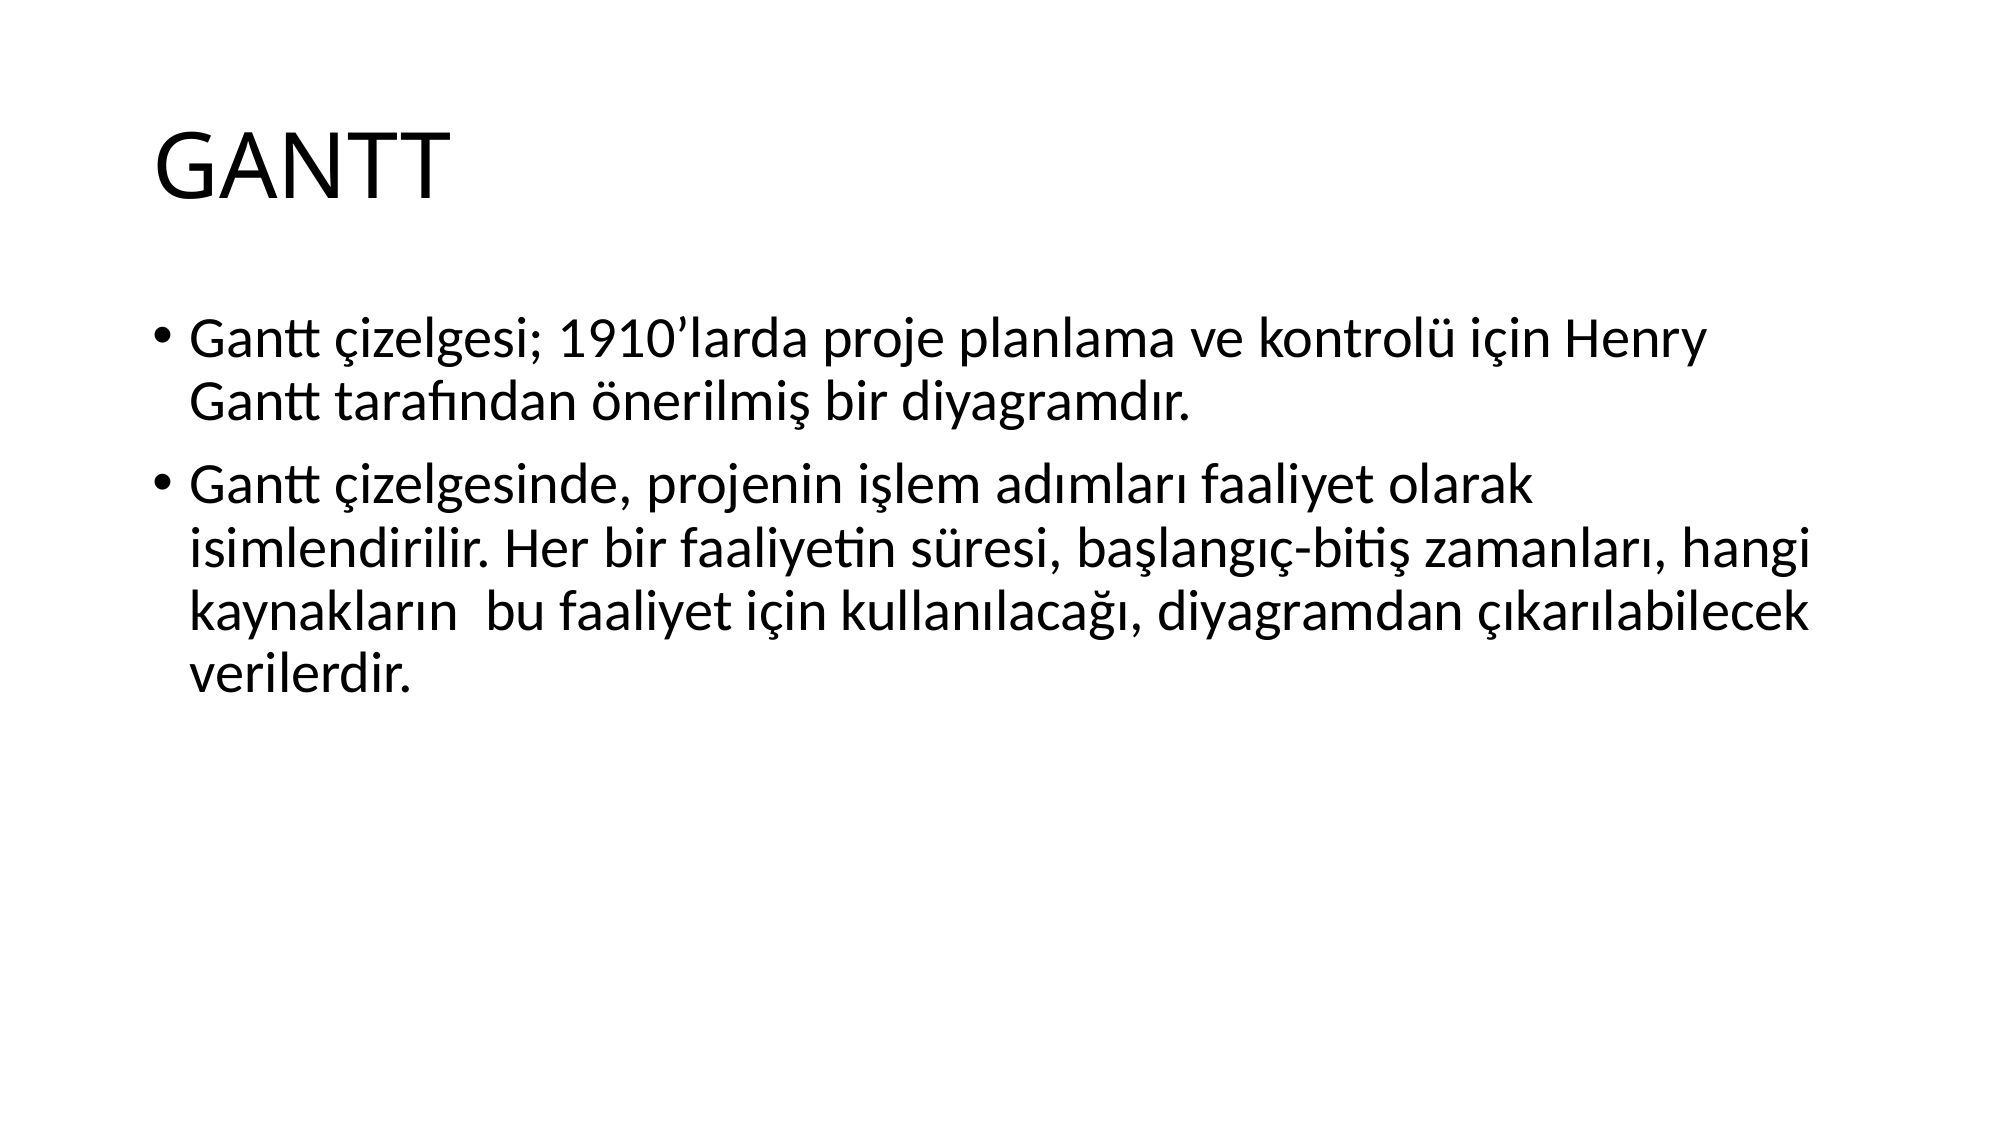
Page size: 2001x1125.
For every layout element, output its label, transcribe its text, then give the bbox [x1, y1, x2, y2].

title GANTT [137, 59, 1863, 278]
list Gantt çizelgesi; 1910’larda proje planlama ve kontrolü için Henry Gantt tarafından önerilmiş bir diyagramdır. Gantt çizelgesinde, projenin işlem adımları faaliyet olarak isimlendirilir. Her bir faaliyetin süresi, başlangıç-bitiş zamanları, hangi kaynakların bu faaliyet için kullanılacağı, diyagramdan çıkarılabilecek verilerdir. [137, 299, 1863, 1014]
